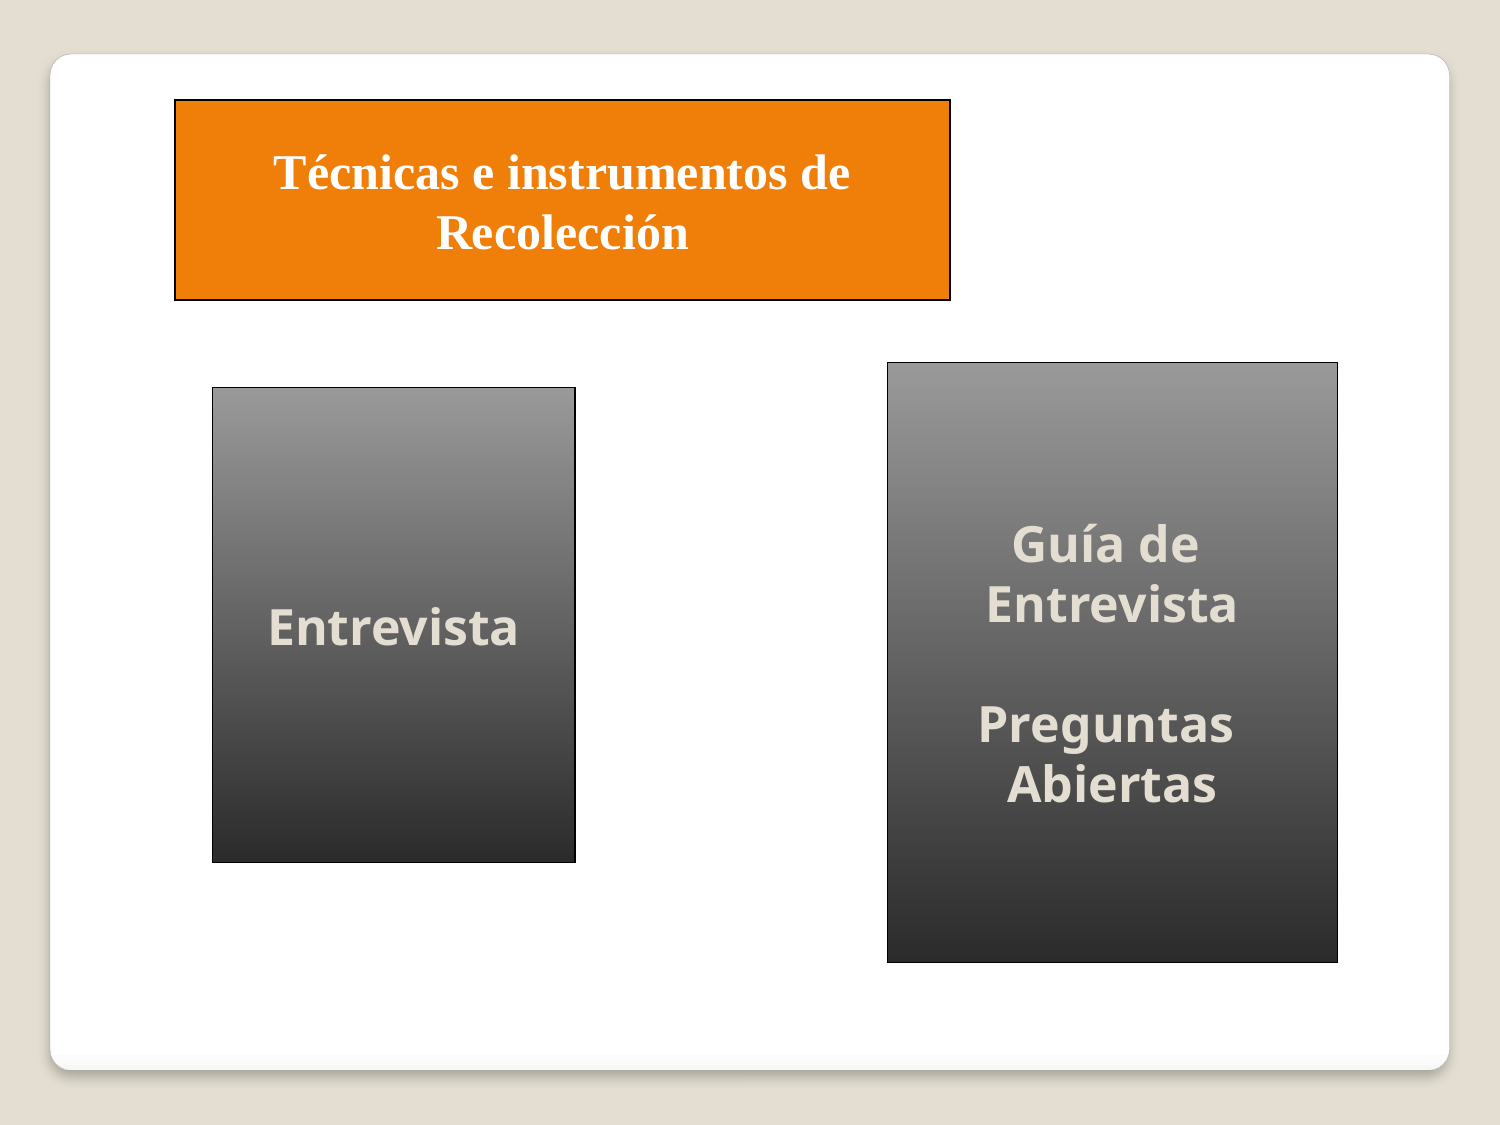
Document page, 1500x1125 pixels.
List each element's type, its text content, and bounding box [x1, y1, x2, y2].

text_box Entrevista [212, 387, 575, 863]
text_box Técnicas e instrumentos de Recolección [174, 99, 950, 300]
text_box Guía de Entrevista Preguntas Abiertas [887, 362, 1338, 963]
